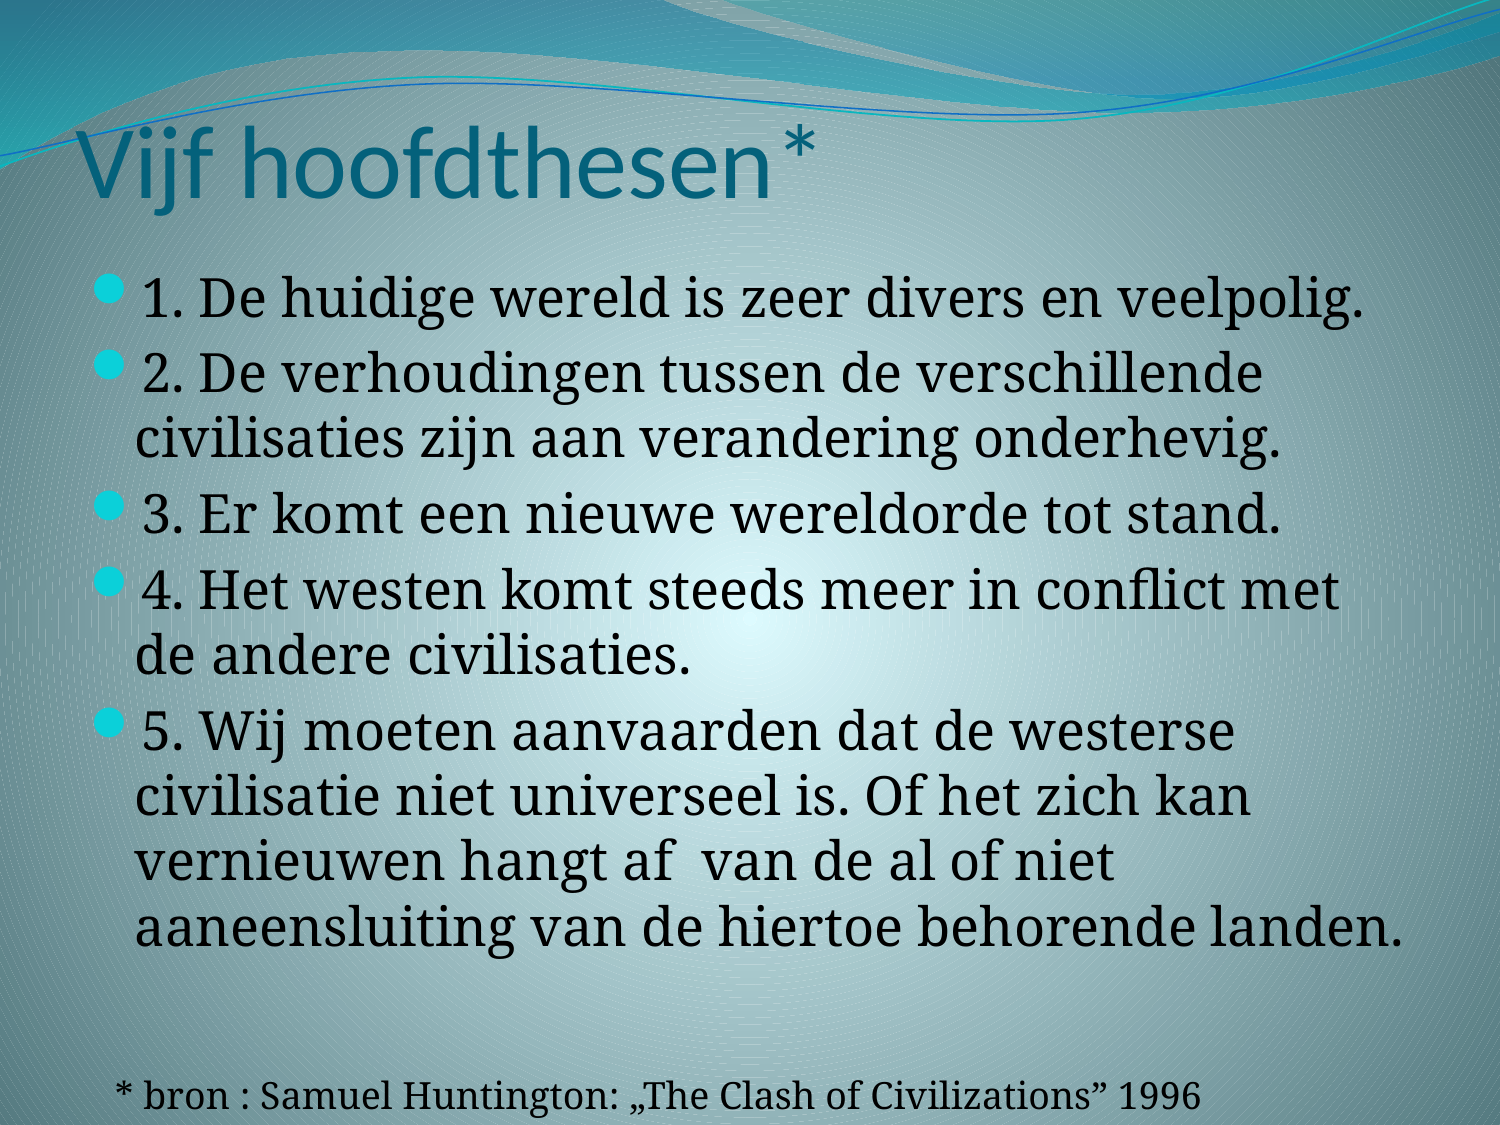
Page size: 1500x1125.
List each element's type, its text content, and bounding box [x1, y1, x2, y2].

title Vijf hoofdthesen* [75, 78, 1425, 220]
list 1. De huidige wereld is zeer divers en veelpolig. 2. De verhoudingen tussen de verschillende civilisaties zijn aan verandering onderhevig. 3. Er komt een nieuwe wereldorde tot stand. 4. Het westen komt steeds meer in conflict met de andere civilisaties. 5. Wij moeten aanvaarden dat de westerse civilisatie niet universeel is. Of het zich kan vernieuwen hangt af van de al of niet aaneensluiting van de hiertoe behorende landen. [75, 255, 1425, 1038]
text_box * bron : Samuel Huntington: „The Clash of Civilizations” 1996 [100, 1064, 1306, 1125]
